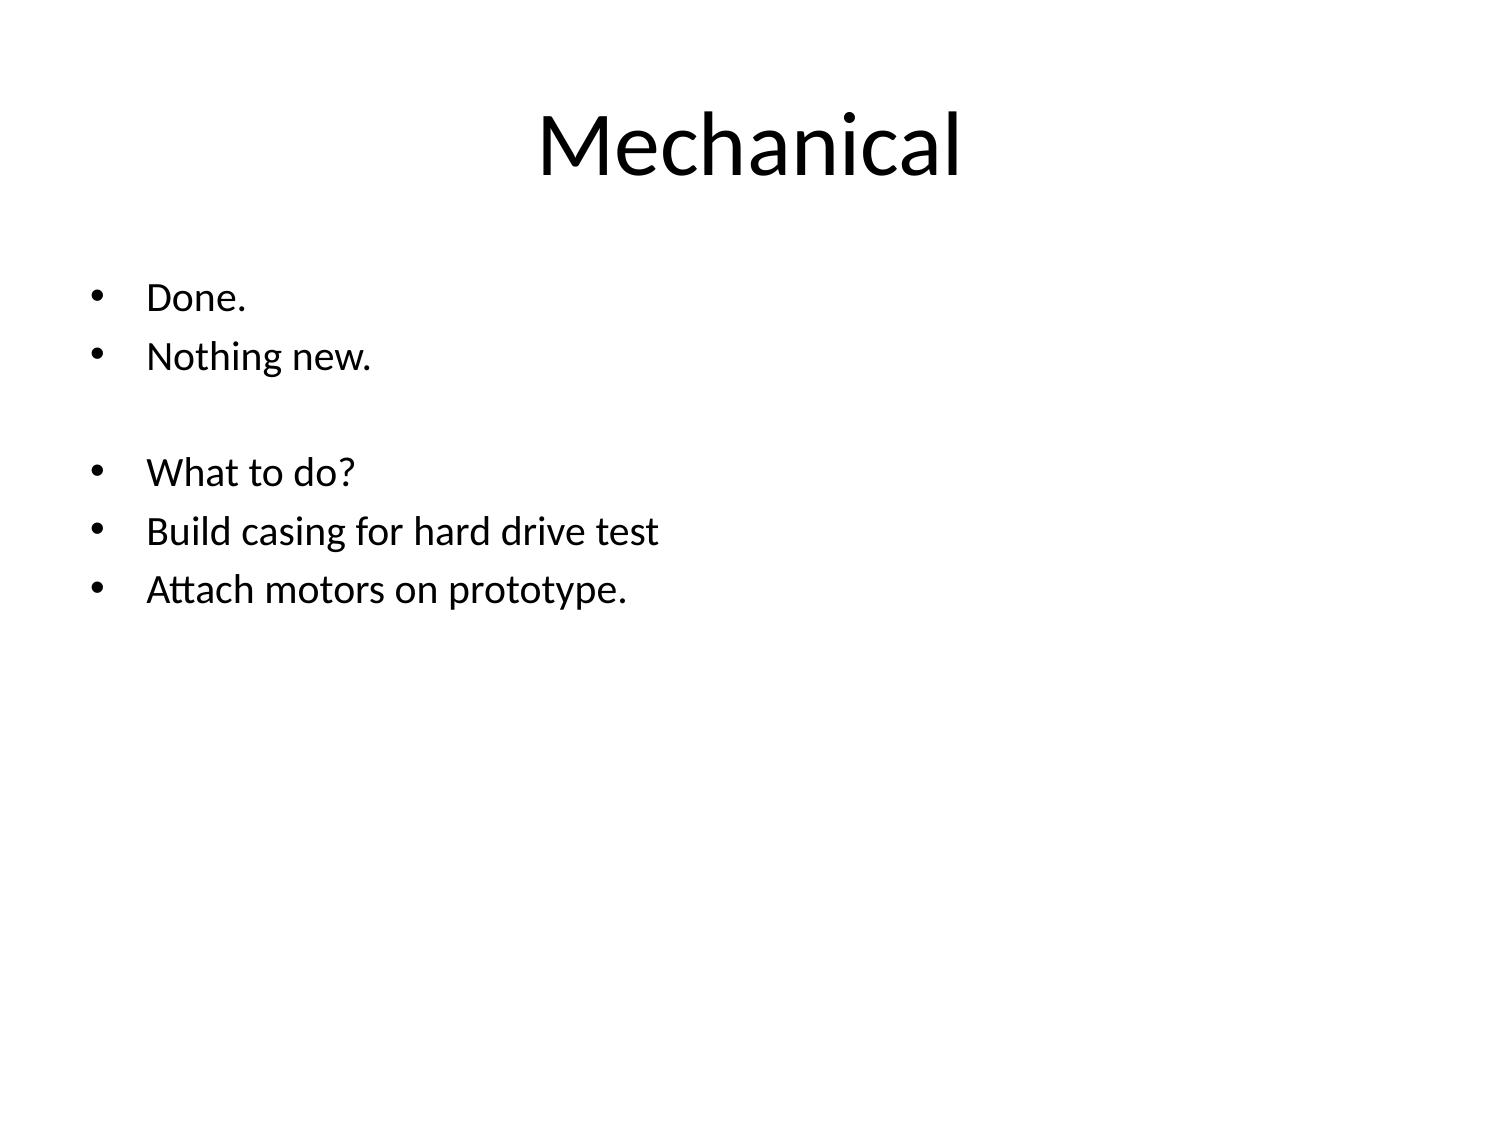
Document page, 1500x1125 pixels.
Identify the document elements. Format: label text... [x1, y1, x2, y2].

list Done. Nothing new. What to do? Build casing for hard drive test Attach motors on prototype. [75, 262, 1425, 1005]
title Mechanical [75, 45, 1425, 233]
